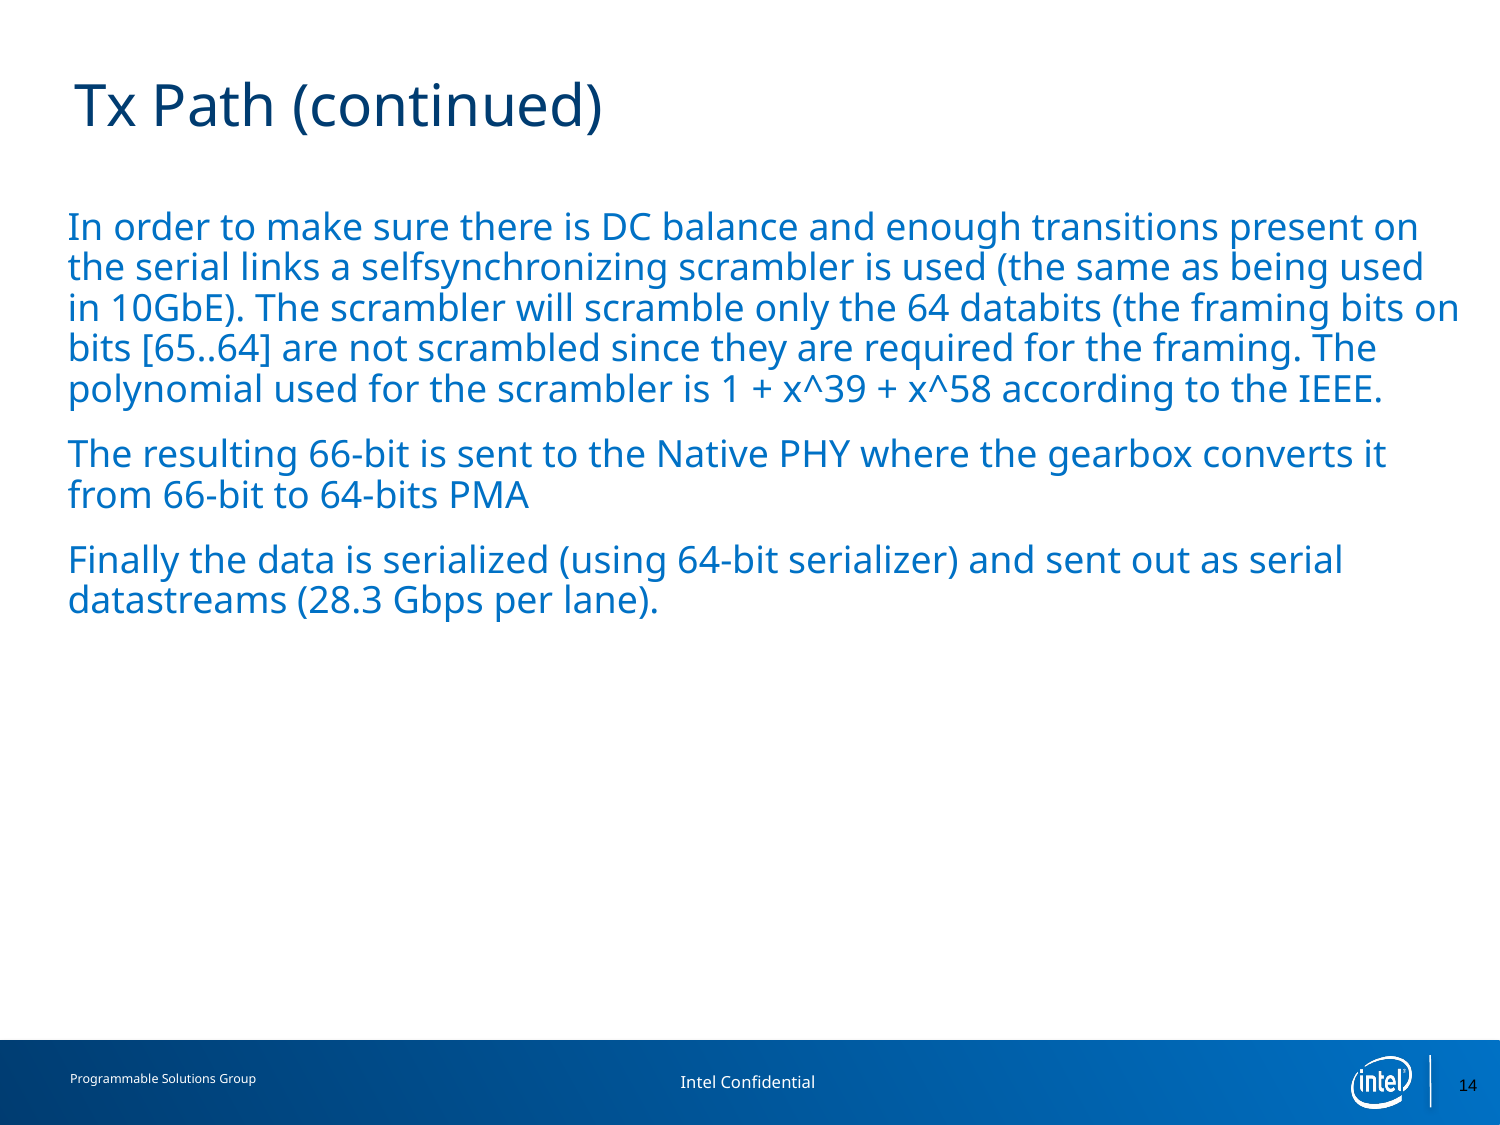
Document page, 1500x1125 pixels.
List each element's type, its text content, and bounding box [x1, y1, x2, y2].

title Tx Path (continued) [74, 67, 1425, 208]
slide_number 14 [1127, 1055, 1478, 1116]
list In order to make sure there is DC balance and enough transitions present on the serial links a selfsynchronizing scrambler is used (the same as being used in 10GbE). The scrambler will scramble only the 64 databits (the framing bits on bits [65..64] are not scrambled since they are required for the framing. The polynomial used for the scrambler is 1 + x^39 + x^58 according to the IEEE. The resulting 66-bit is sent to the Native PHY where the gearbox converts it from 66-bit to 64-bits PMA Finally the data is serialized (using 64-bit serializer) and sent out as serial datastreams (28.3 Gbps per lane). [67, 208, 1463, 1033]
